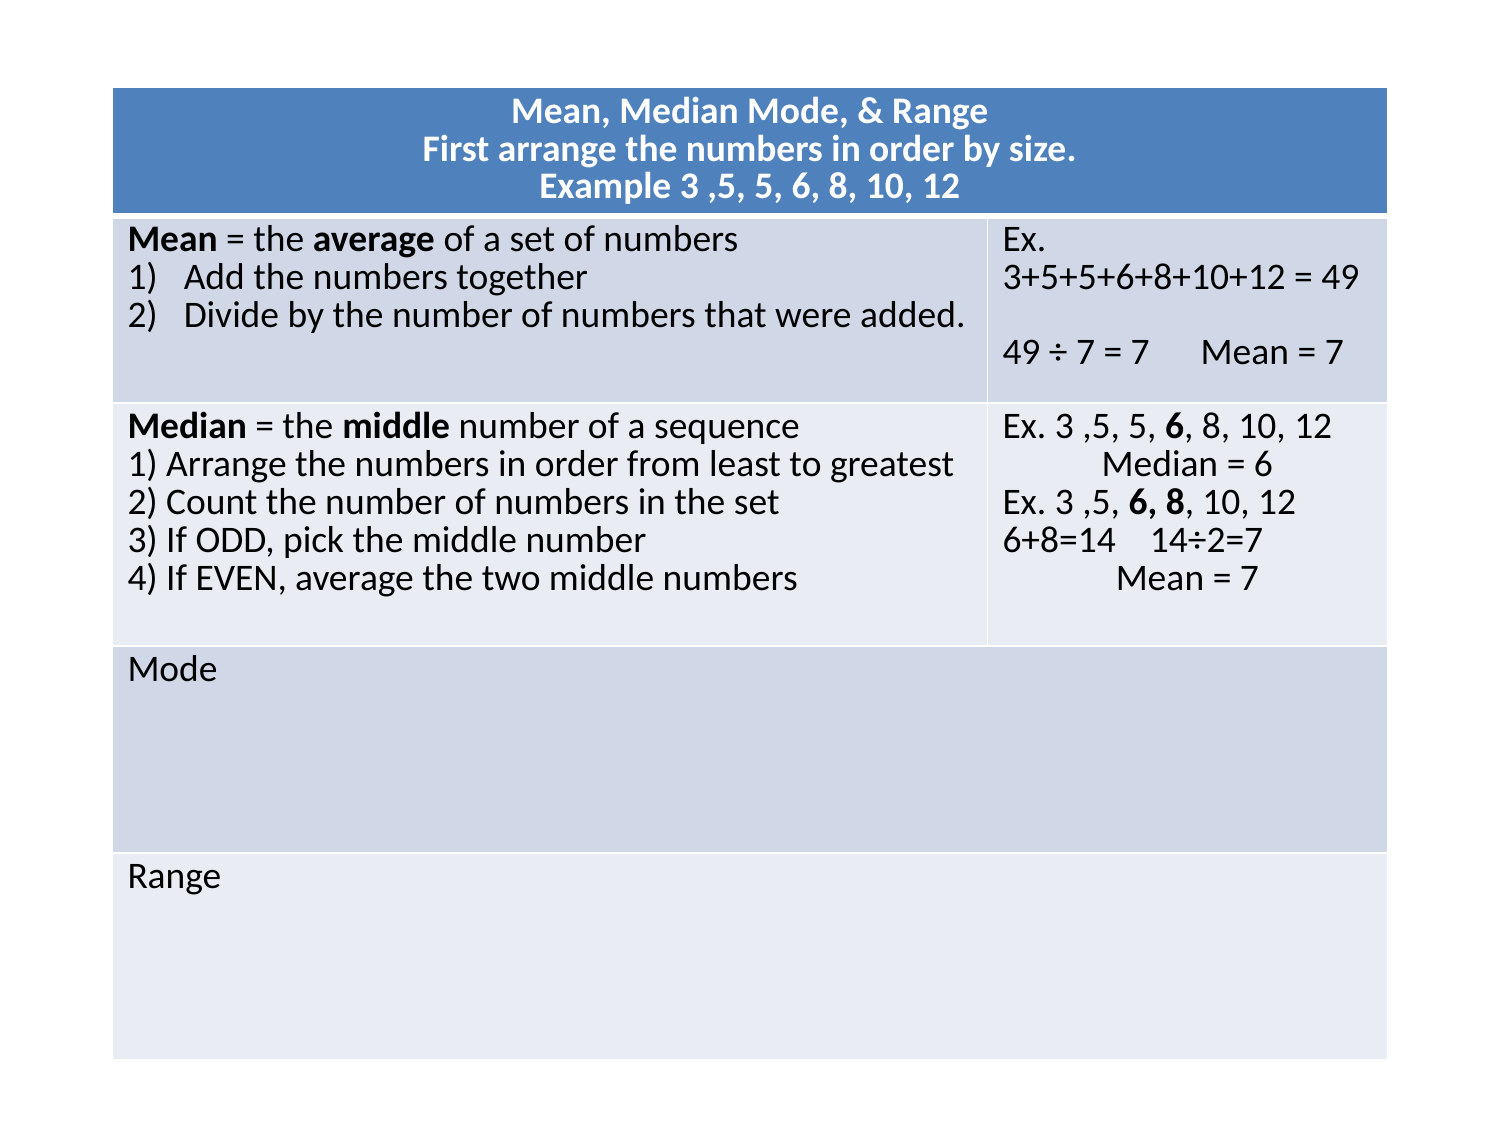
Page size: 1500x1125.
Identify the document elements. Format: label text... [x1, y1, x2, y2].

table_header Mean, Median Mode, & Range First arrange the numbers in order by size. Example 3 ,5, 5, 6, 8, 10, 12 [113, 88, 1387, 213]
table_cell Range [113, 854, 1387, 1059]
table_cell Median = the middle number of a sequence 1) Arrange the numbers in order from least to greatest 2) Count the number of numbers in the set 3) If ODD, pick the middle number 4) If EVEN, average the two middle numbers [113, 404, 987, 645]
table_cell Ex. 3 ,5, 5, 6, 8, 10, 12 Median = 6 Ex. 3 ,5, 6, 8, 10, 12 6+8=14 14÷2=7 Mean = 7 [988, 404, 1387, 645]
table_cell Mean = the average of a set of numbers Add the numbers together Divide by the number of numbers that were added. [113, 219, 987, 402]
table_cell Ex. 3+5+5+6+8+10+12 = 49 49 ÷ 7 = 7 Mean = 7 [988, 219, 1387, 402]
table_cell Mode [113, 647, 1387, 852]
